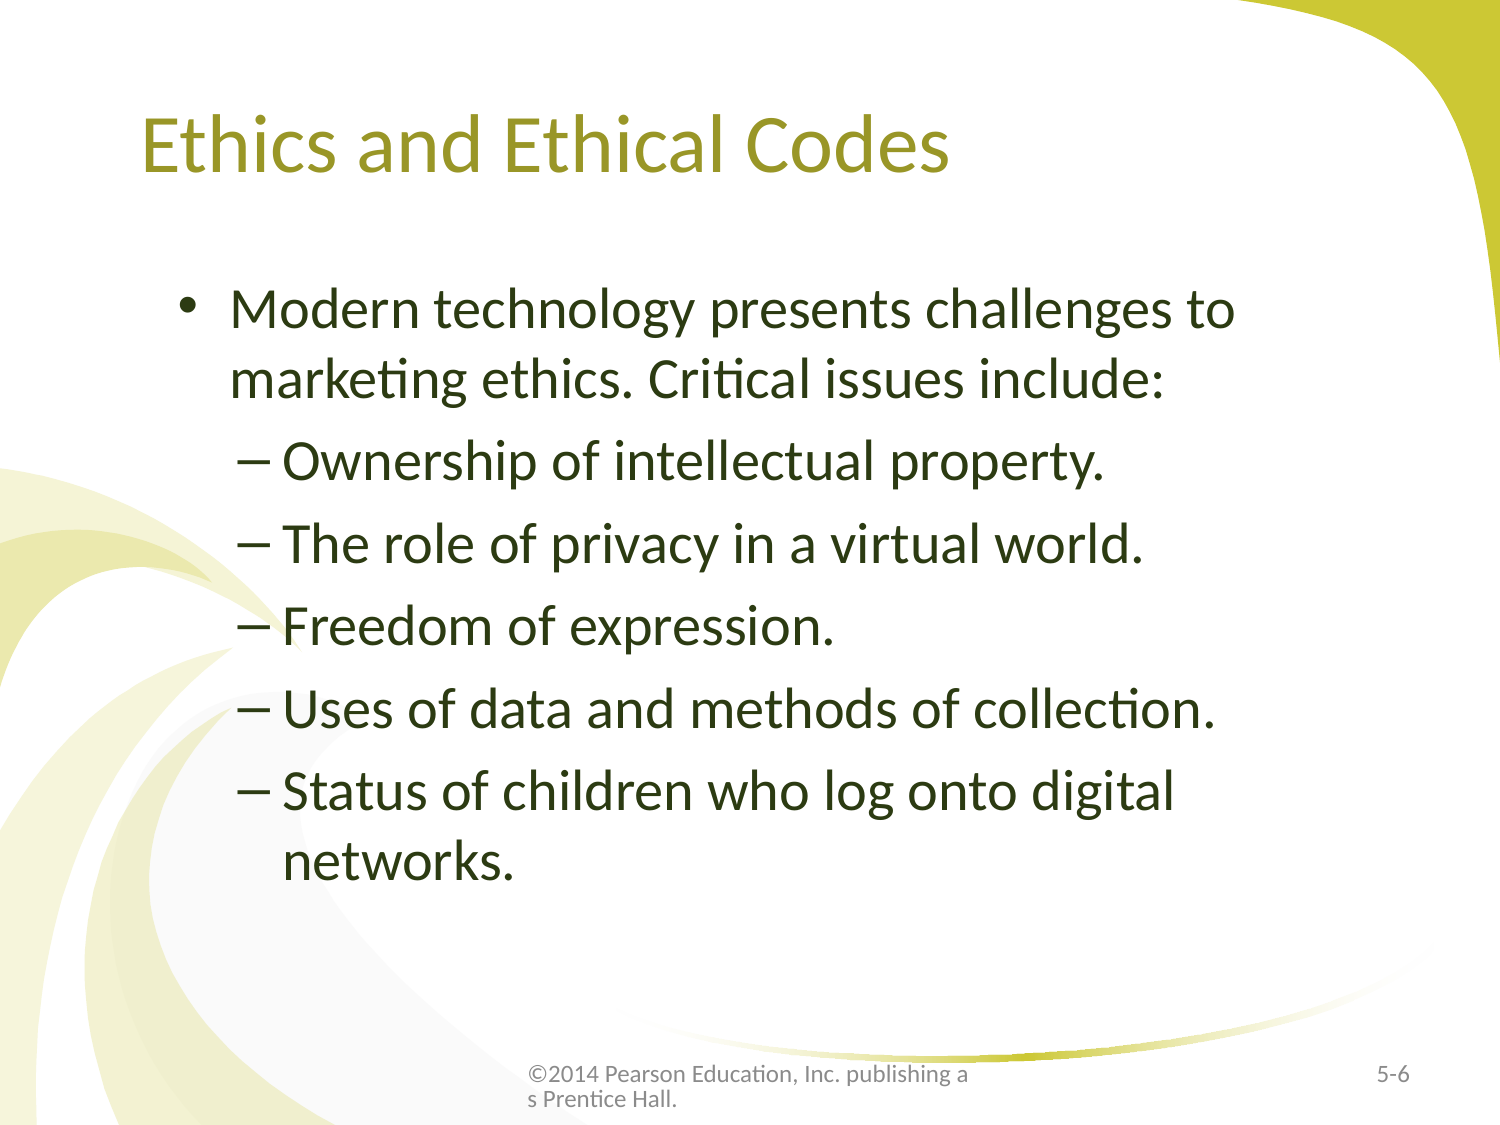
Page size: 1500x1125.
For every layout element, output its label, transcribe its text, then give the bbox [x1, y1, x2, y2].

title Ethics and Ethical Codes [125, 45, 1425, 233]
slide_number 5-6 [1074, 1042, 1425, 1103]
list Modern technology presents challenges to marketing ethics. Critical issues include: Ownership of intellectual property. The role of privacy in a virtual world. Freedom of expression. Uses of data and methods of collection. Status of children who log onto digital networks. [162, 262, 1425, 1005]
footer ©2014 Pearson Education, Inc. publishing as Prentice Hall. [512, 1042, 988, 1103]
